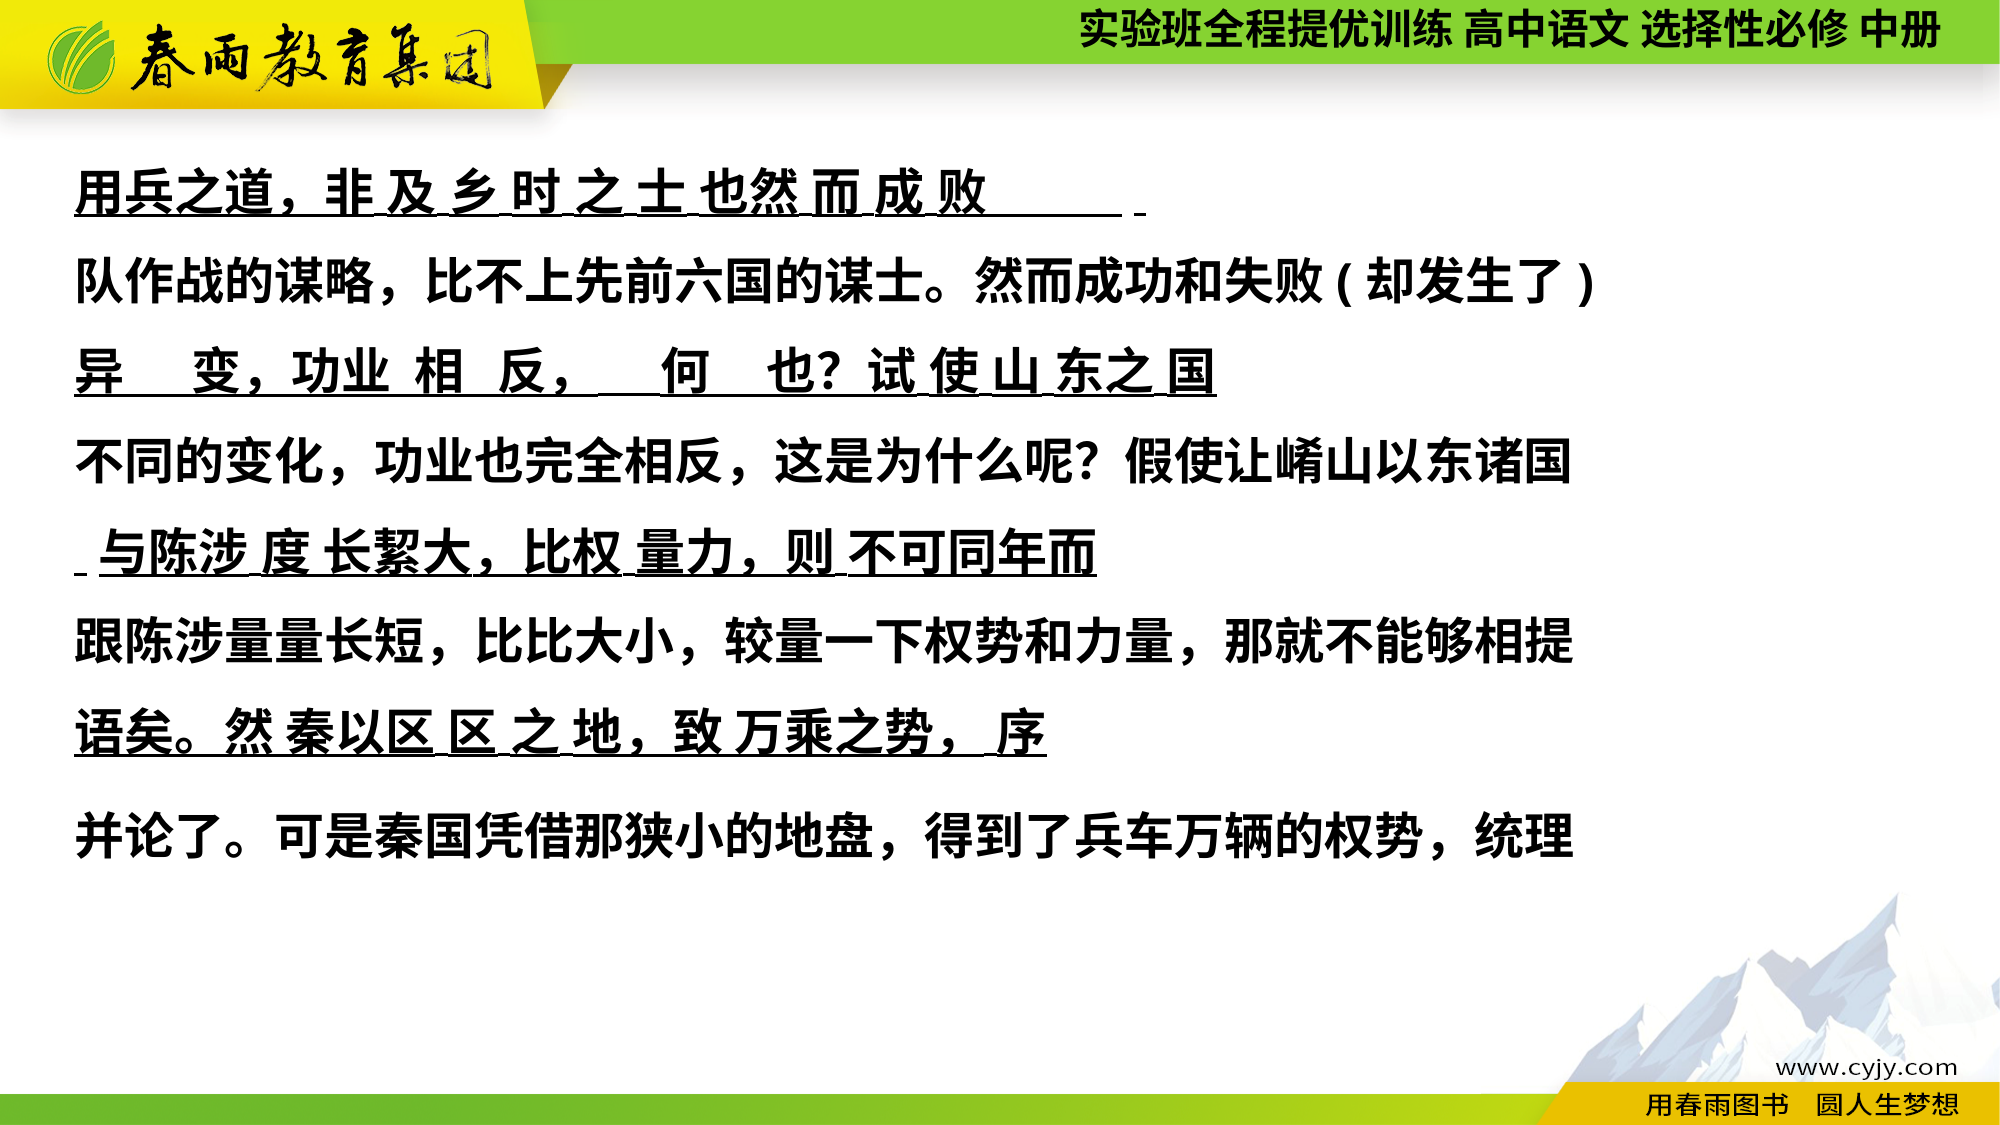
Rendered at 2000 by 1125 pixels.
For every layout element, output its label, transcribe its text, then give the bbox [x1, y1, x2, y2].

text_box 队作战的谋略，比不上先前六国的谋士。然而成功和失败(却发生了) 不同的变化，功业也完全相反，这是为什么呢？假使让崤山以东诸国 跟陈涉量量长短，比比大小，较量一下权势和力量，那就不能够相提 并论了。可是秦国凭借那狭小的地盘，得到了兵车万辆的权势，统理 [59, 211, 1944, 872]
picture [0, 0, 2000, 1125]
